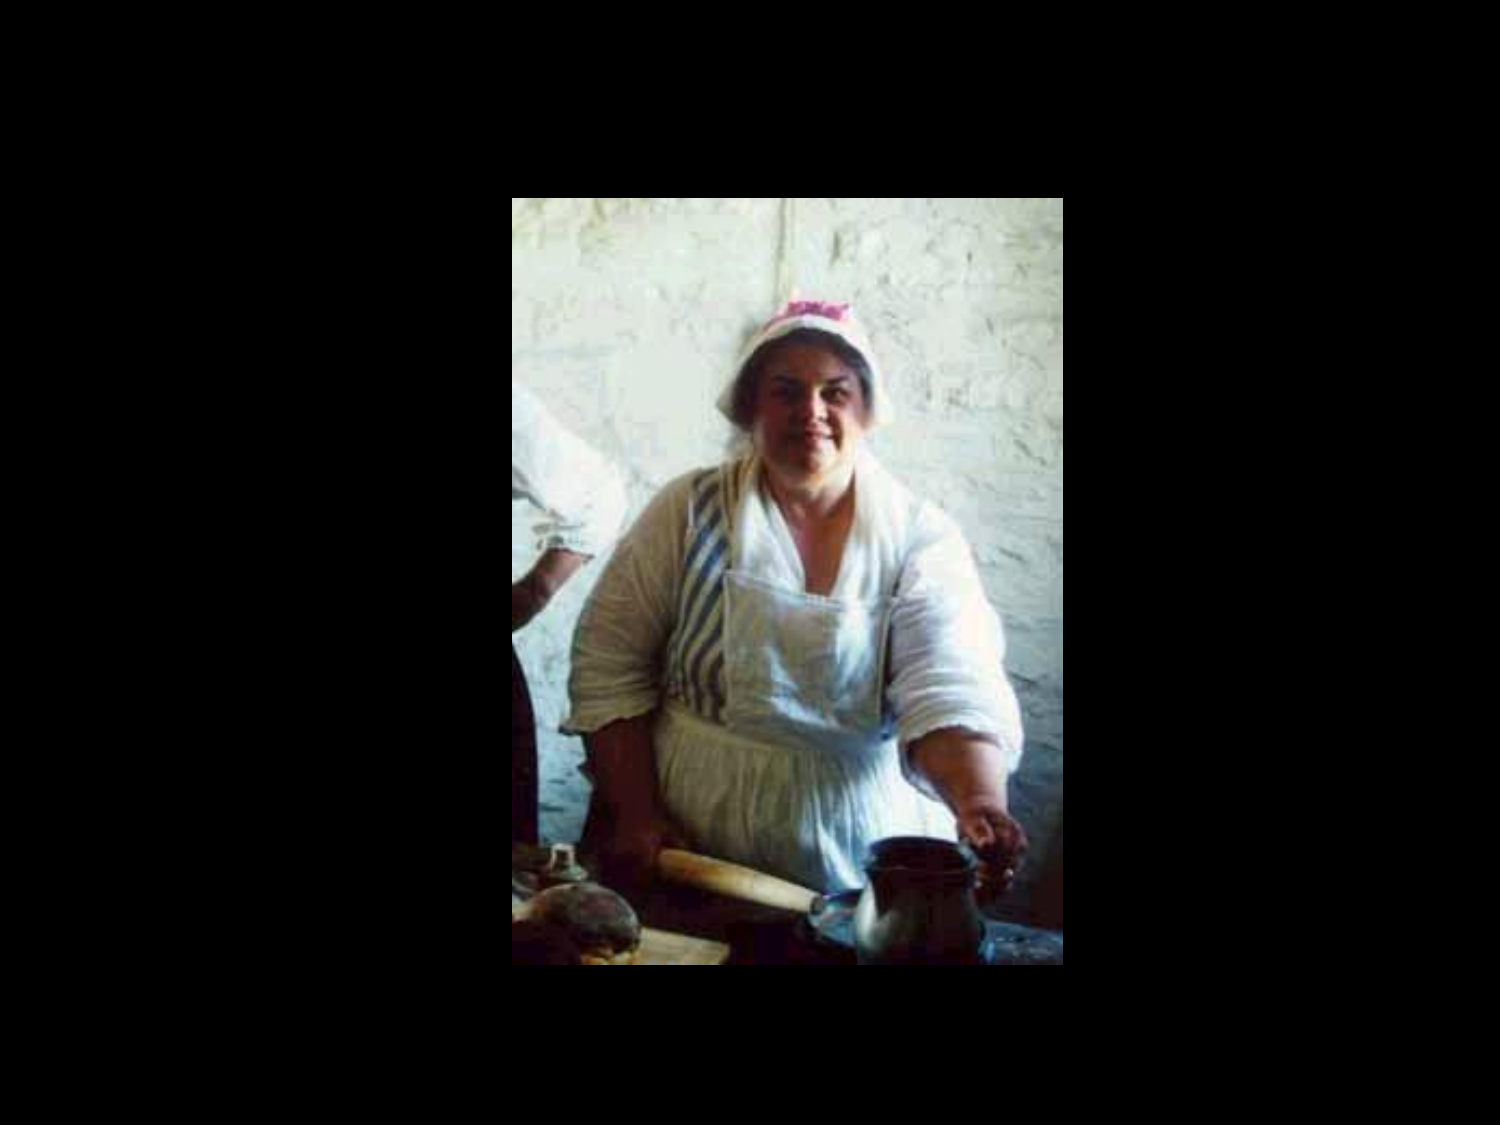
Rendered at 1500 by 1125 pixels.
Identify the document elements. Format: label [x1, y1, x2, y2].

list [512, 198, 1063, 965]
